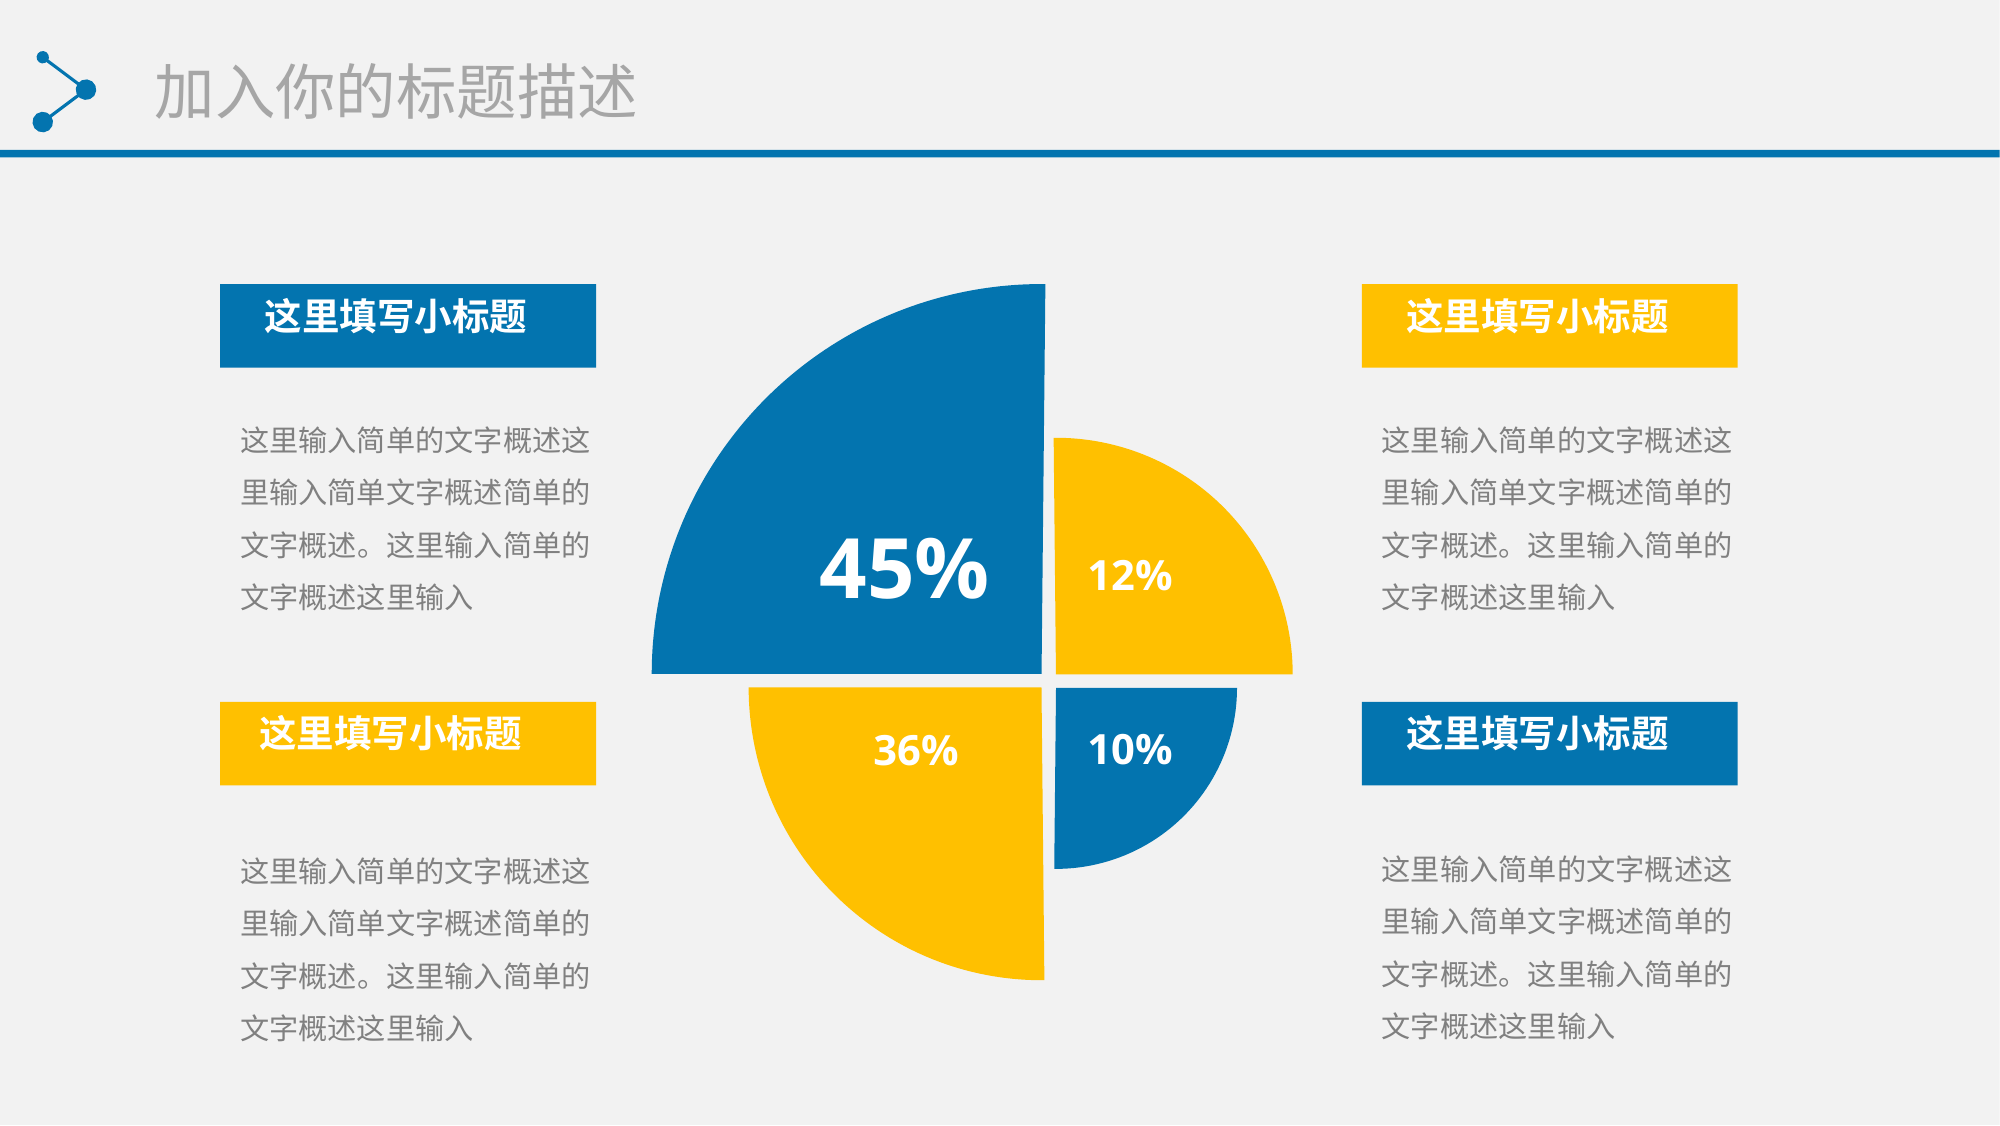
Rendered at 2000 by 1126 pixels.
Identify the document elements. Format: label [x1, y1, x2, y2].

text_box [0, 46, 2000, 158]
text_box [220, 284, 1780, 1064]
